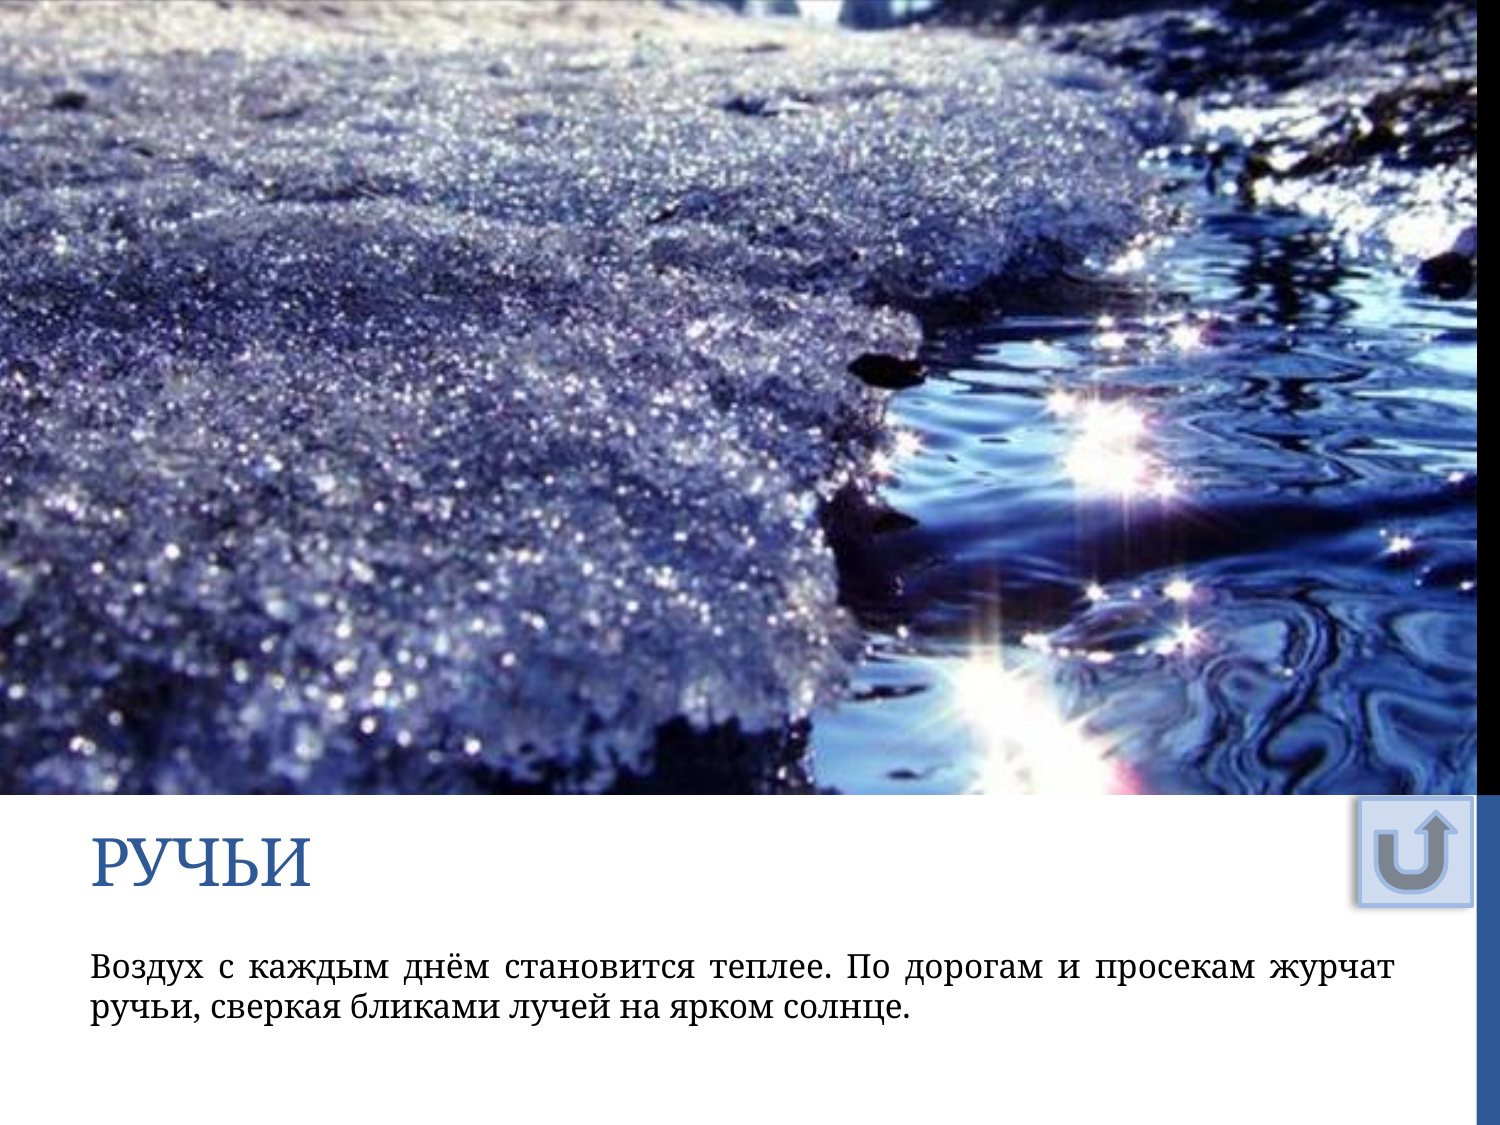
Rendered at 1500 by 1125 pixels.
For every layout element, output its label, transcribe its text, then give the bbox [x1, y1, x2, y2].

picture [0, 0, 1478, 796]
title ручьи [75, 812, 1413, 938]
list Воздух с каждым днём становится теплее. По дорогам и просекам журчат ручьи, сверкая бликами лучей на ярком солнце. [74, 937, 1413, 1013]
text_box [1358, 800, 1474, 908]
